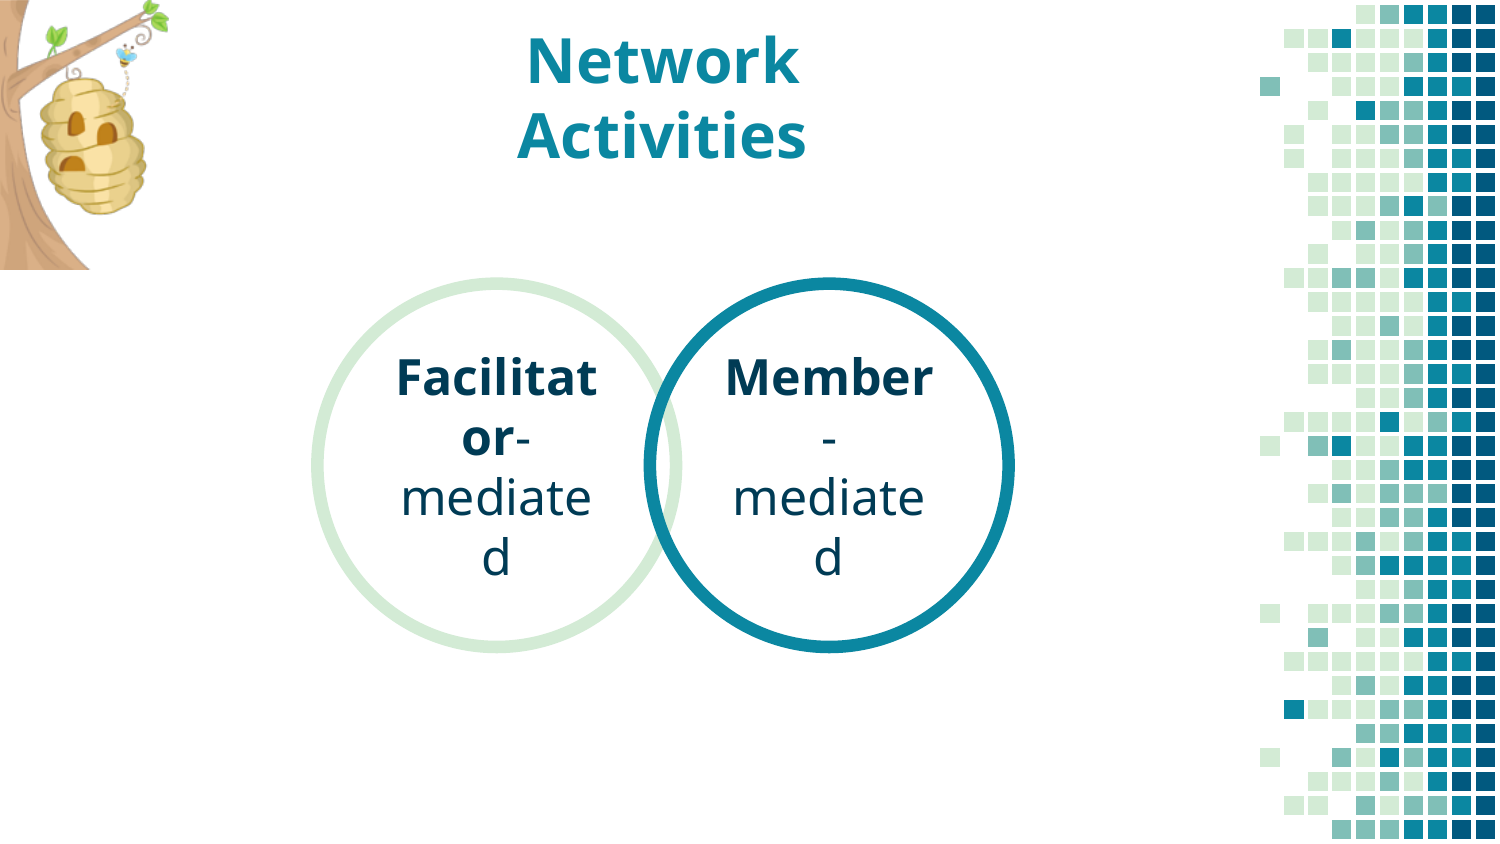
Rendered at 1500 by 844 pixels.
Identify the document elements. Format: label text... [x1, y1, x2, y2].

text_box Member -mediated [649, 283, 1009, 648]
title Network Activities [374, 60, 952, 187]
picture [0, 0, 169, 270]
text_box Facilitator-mediated [317, 283, 663, 648]
